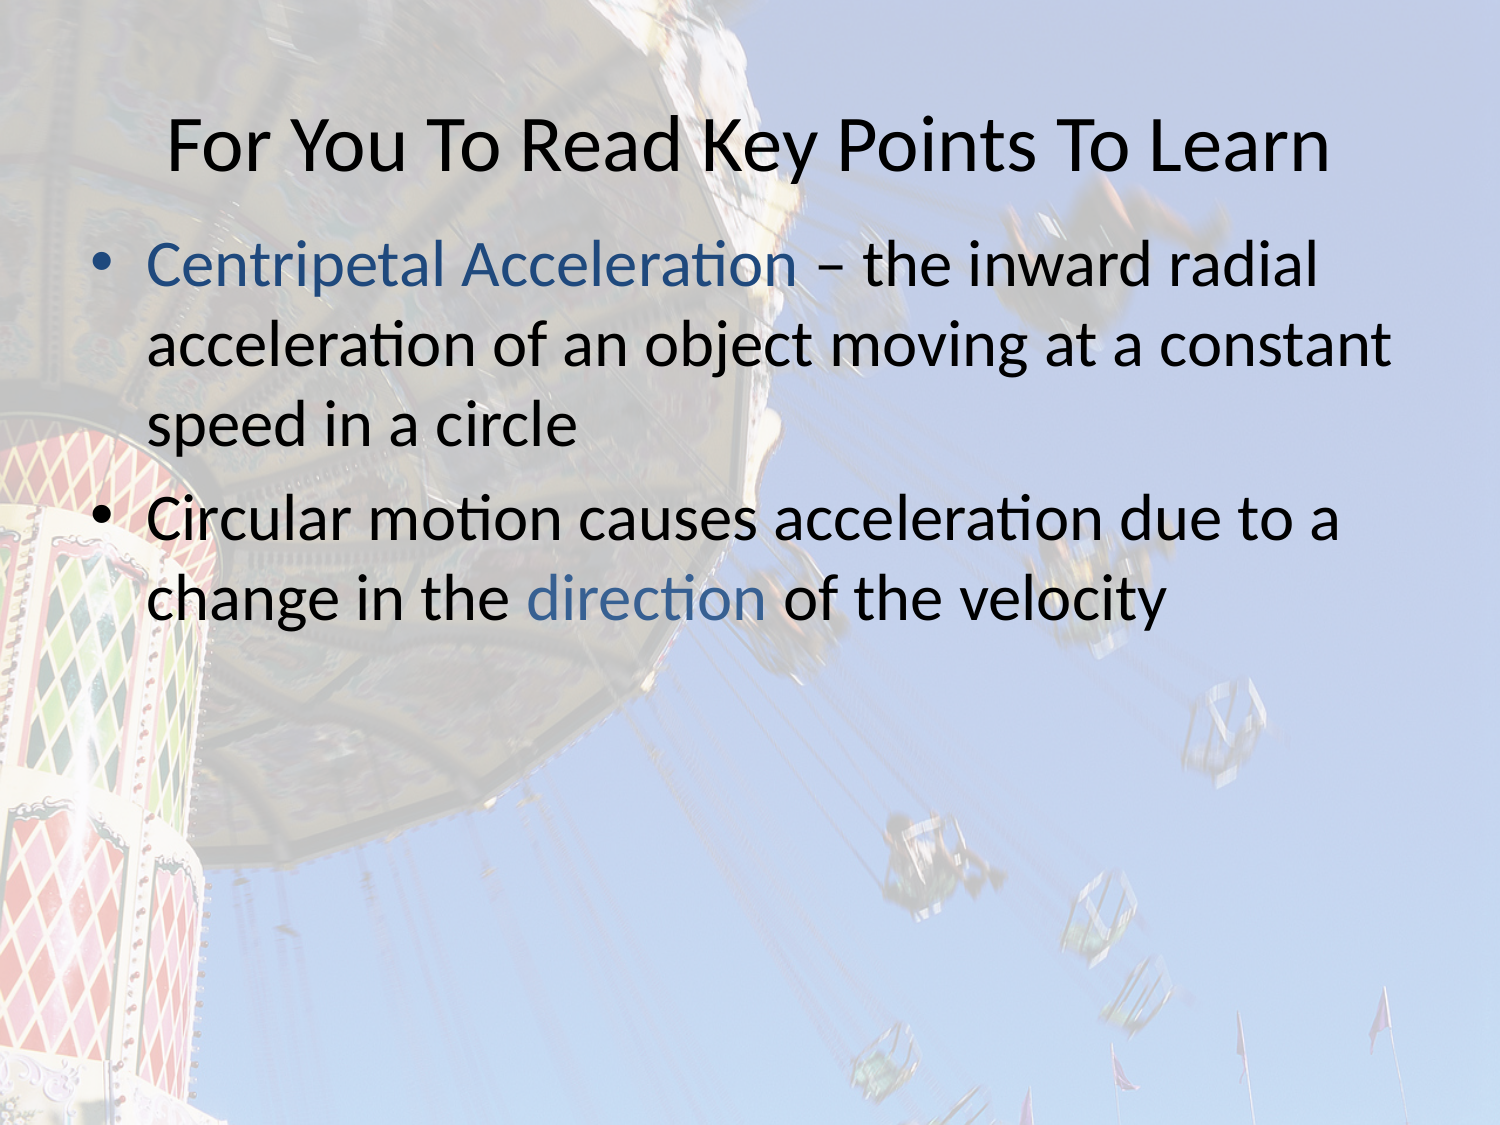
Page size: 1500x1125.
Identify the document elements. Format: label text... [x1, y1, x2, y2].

list Centripetal Acceleration – the inward radial acceleration of an object moving at a constant speed in a circle Circular motion causes acceleration due to a change in the direction of the velocity [75, 212, 1425, 1075]
title For You To Read Key Points To Learn [75, 45, 1425, 212]
